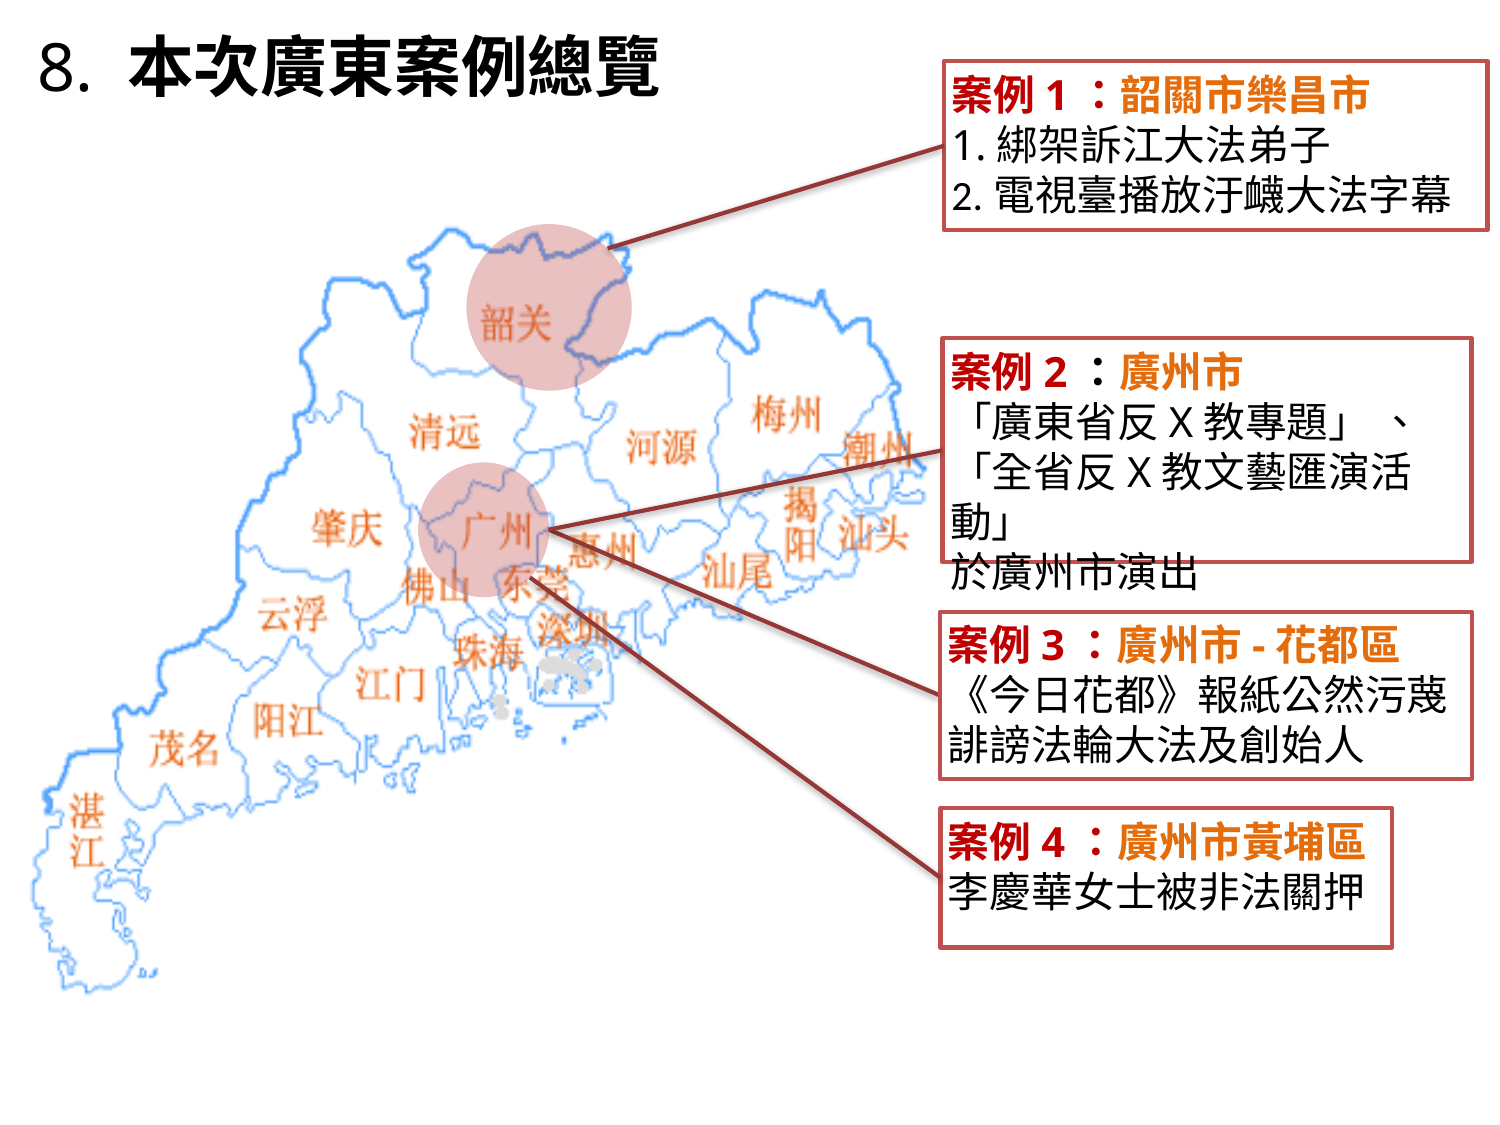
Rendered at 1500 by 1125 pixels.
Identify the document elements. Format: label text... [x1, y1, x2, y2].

picture [24, 219, 936, 1004]
text_box 案例1：韶關市樂昌市 1.綁架訴江大法弟子 2.電視臺播放汙衊大法字幕 [944, 61, 1488, 230]
text_box 案例2：廣州市 「廣東省反X教專題」 、 「全省反X教文藝匯演活動」 於廣州市演出 [942, 338, 1472, 563]
text_box 案例4：廣州市黃埔區 李慶華女士被非法關押 [941, 807, 1392, 948]
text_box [548, 450, 943, 531]
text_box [548, 537, 941, 576]
text_box 8. 本次廣東案例總覽 [23, 17, 676, 112]
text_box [529, 577, 941, 879]
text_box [607, 145, 945, 249]
text_box 案例3：廣州市-花都區 《今日花都》報紙公然污蔑 誹謗法輪大法及創始人 [945, 611, 1472, 780]
